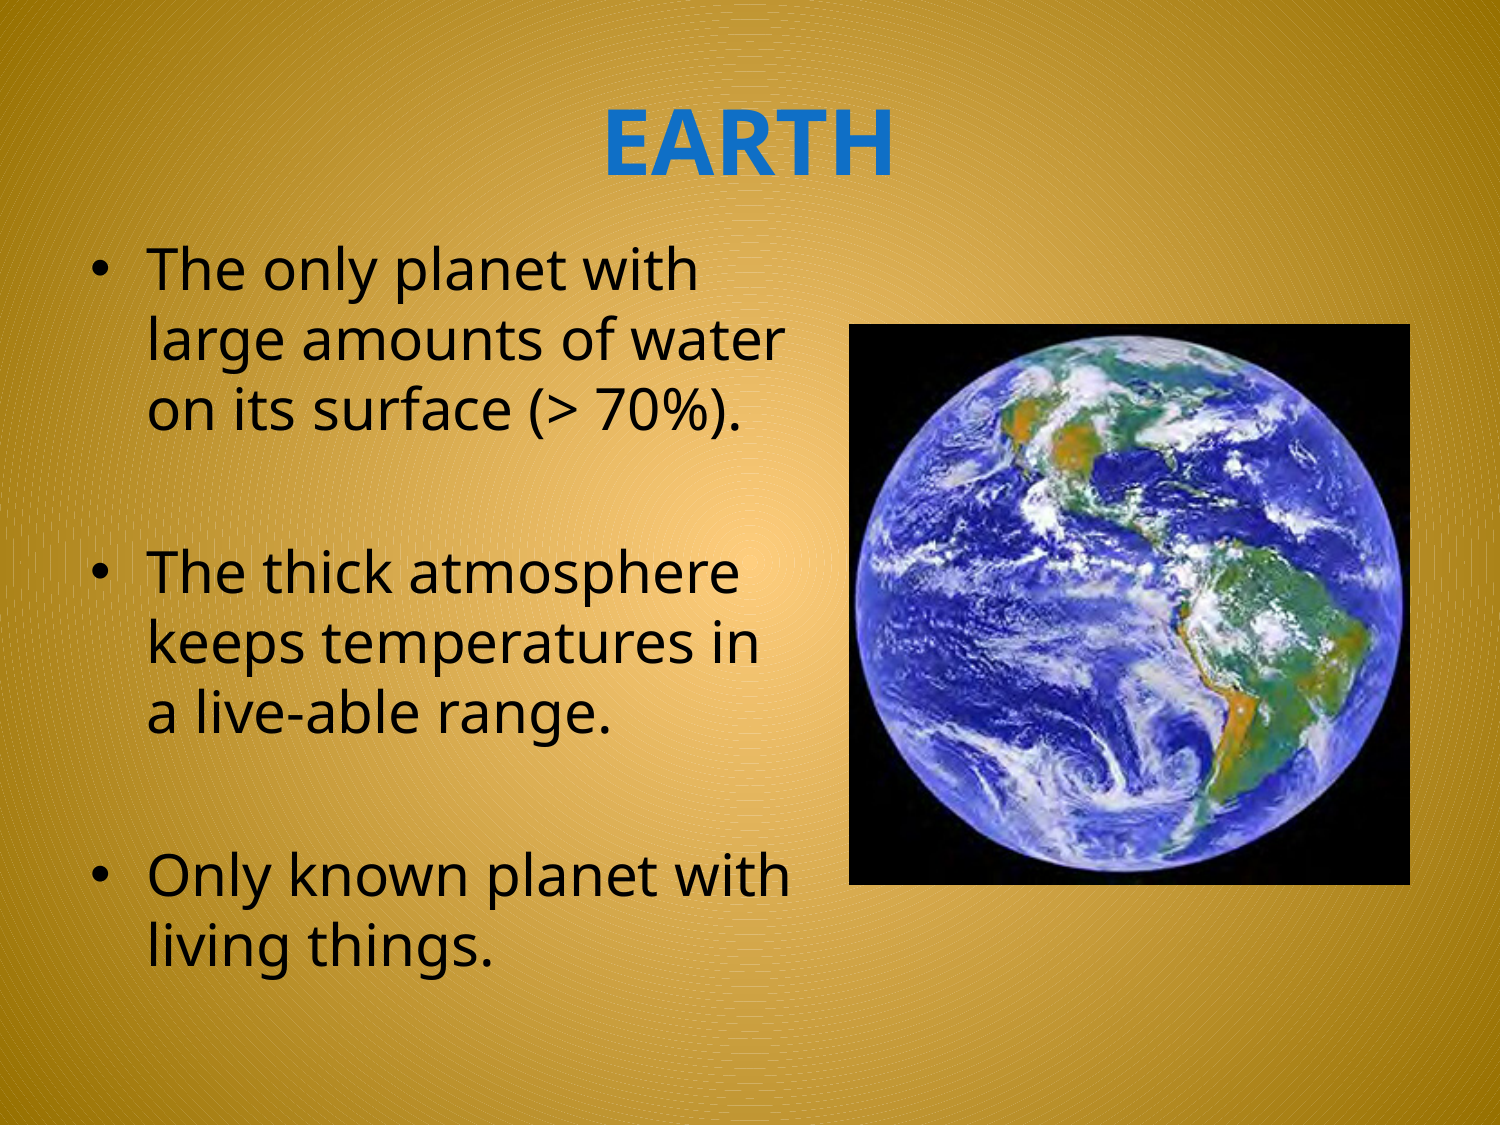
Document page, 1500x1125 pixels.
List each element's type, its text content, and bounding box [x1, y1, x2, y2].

title EARTH [75, 45, 1425, 233]
picture [849, 324, 1410, 885]
list The only planet with large amounts of water on its surface (> 70%). The thick atmosphere keeps temperatures in a live-able range. Only known planet with living things. [75, 224, 813, 1088]
